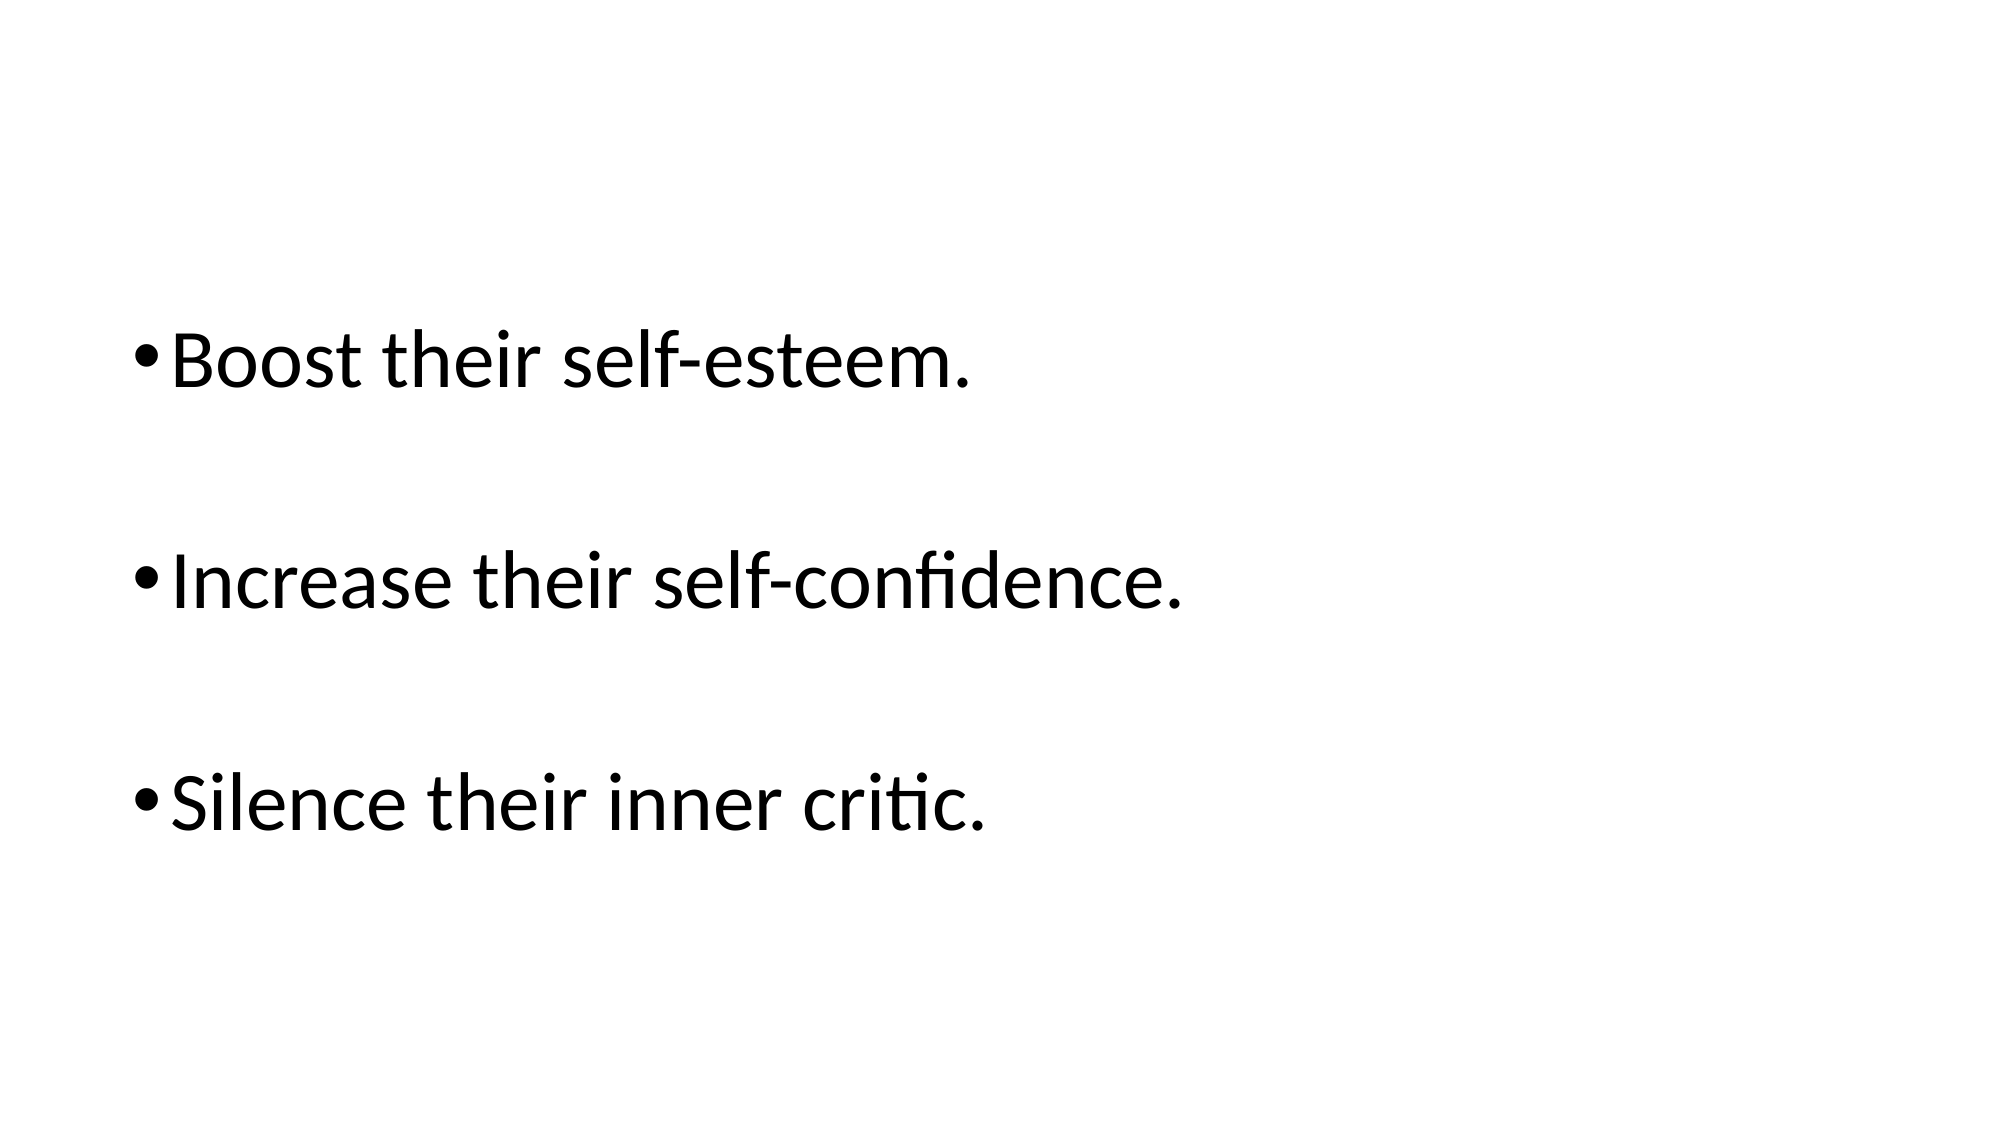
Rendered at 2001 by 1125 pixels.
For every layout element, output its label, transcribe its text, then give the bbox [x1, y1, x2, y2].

list Boost their self-esteem. Increase their self-confidence. Silence their inner critic. [117, 307, 1843, 1057]
